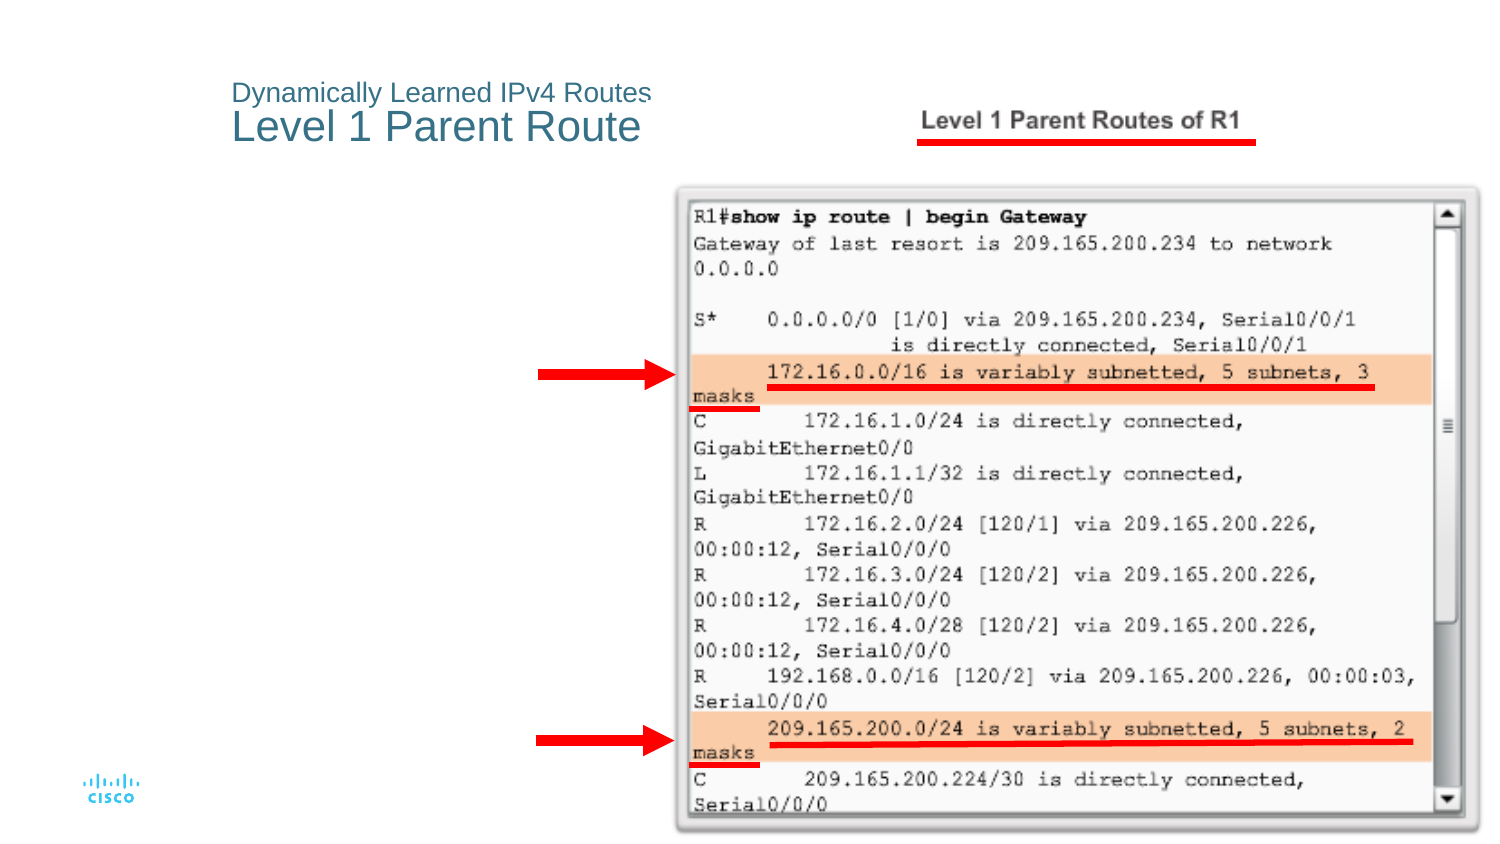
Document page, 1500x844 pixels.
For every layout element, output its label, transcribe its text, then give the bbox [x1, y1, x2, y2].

picture [646, 100, 1488, 844]
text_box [769, 741, 1414, 746]
title Dynamically Learned IPv4 Routes Level 1 Parent Route [216, 60, 1257, 170]
